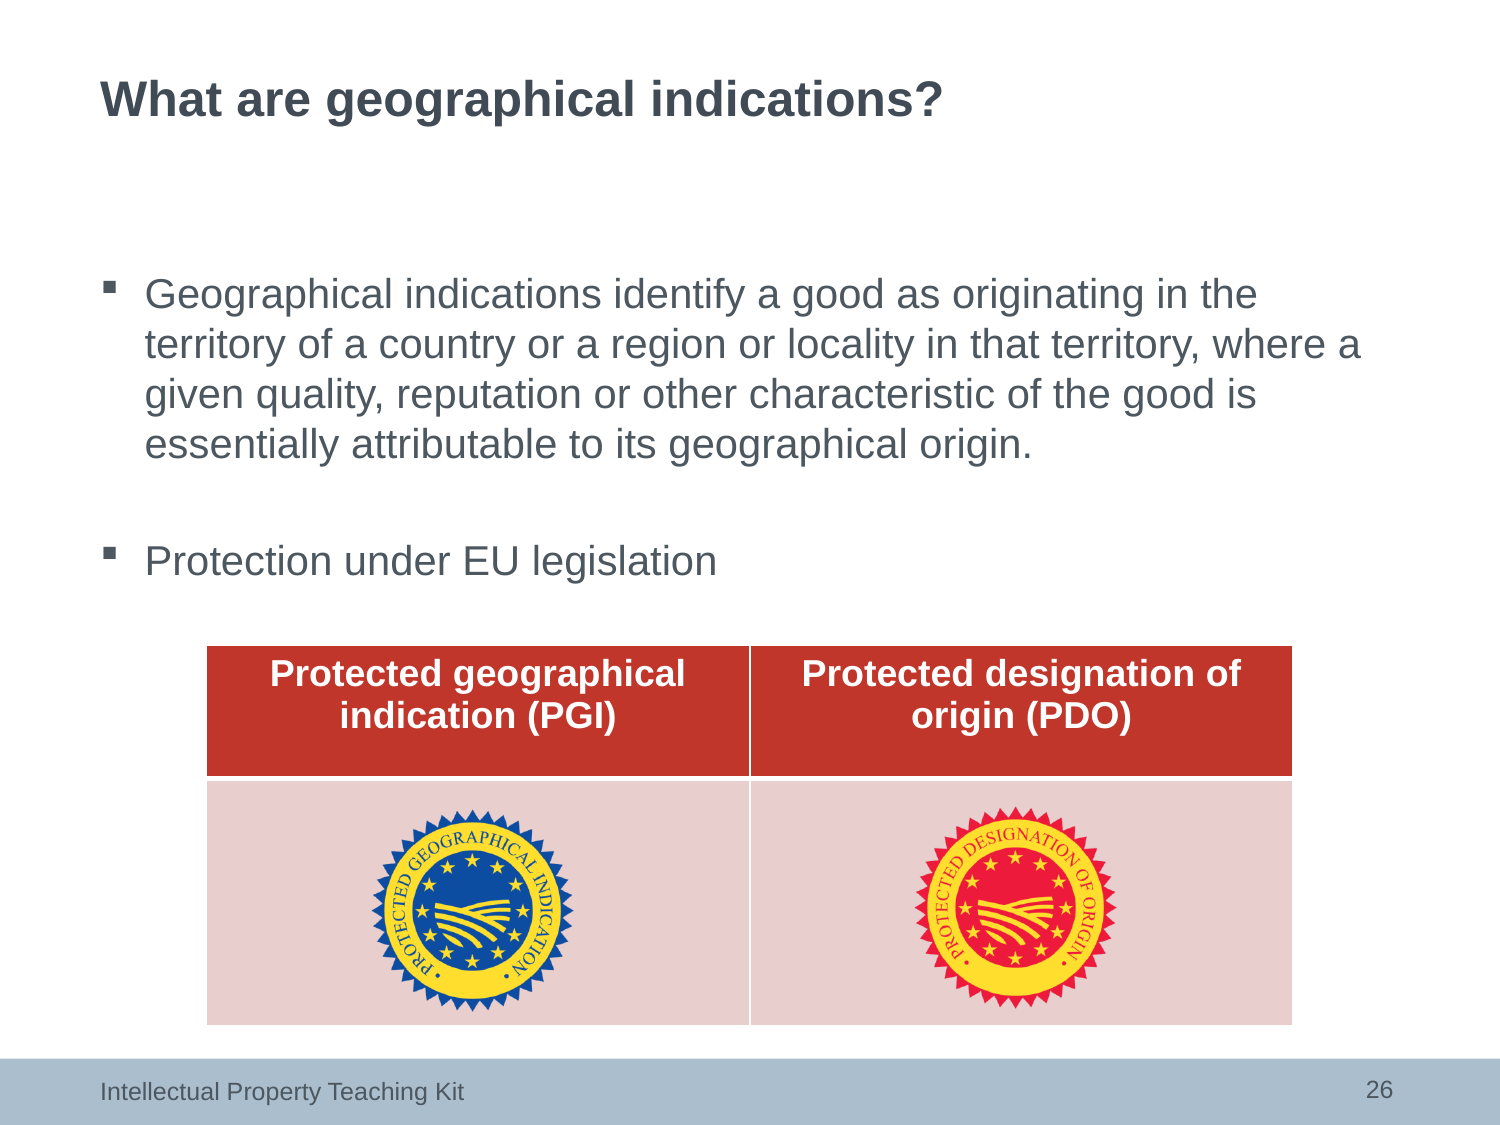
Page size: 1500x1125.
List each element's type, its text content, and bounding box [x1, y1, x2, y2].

footer Intellectual Property Teaching Kit [100, 1074, 988, 1125]
title What are geographical indications? [100, 66, 1400, 221]
table_cell [1139, 781, 1292, 1025]
text_box 26 [1269, 1070, 1394, 1106]
table_header Protected designation of origin (PDO) [751, 646, 1292, 776]
list Geographical indications identify a good as originating in the territory of a country or a region or locality in that territory, where a given quality, reputation or other characteristic of the good is essentially attributable to its geographical origin. Protection under EU legislation [100, 266, 1400, 1000]
table_header Protected geographical indication (PGI) [207, 646, 749, 776]
picture [348, 786, 597, 1036]
table_cell [207, 781, 749, 1025]
picture [891, 783, 1140, 1032]
table_cell [751, 781, 892, 1025]
